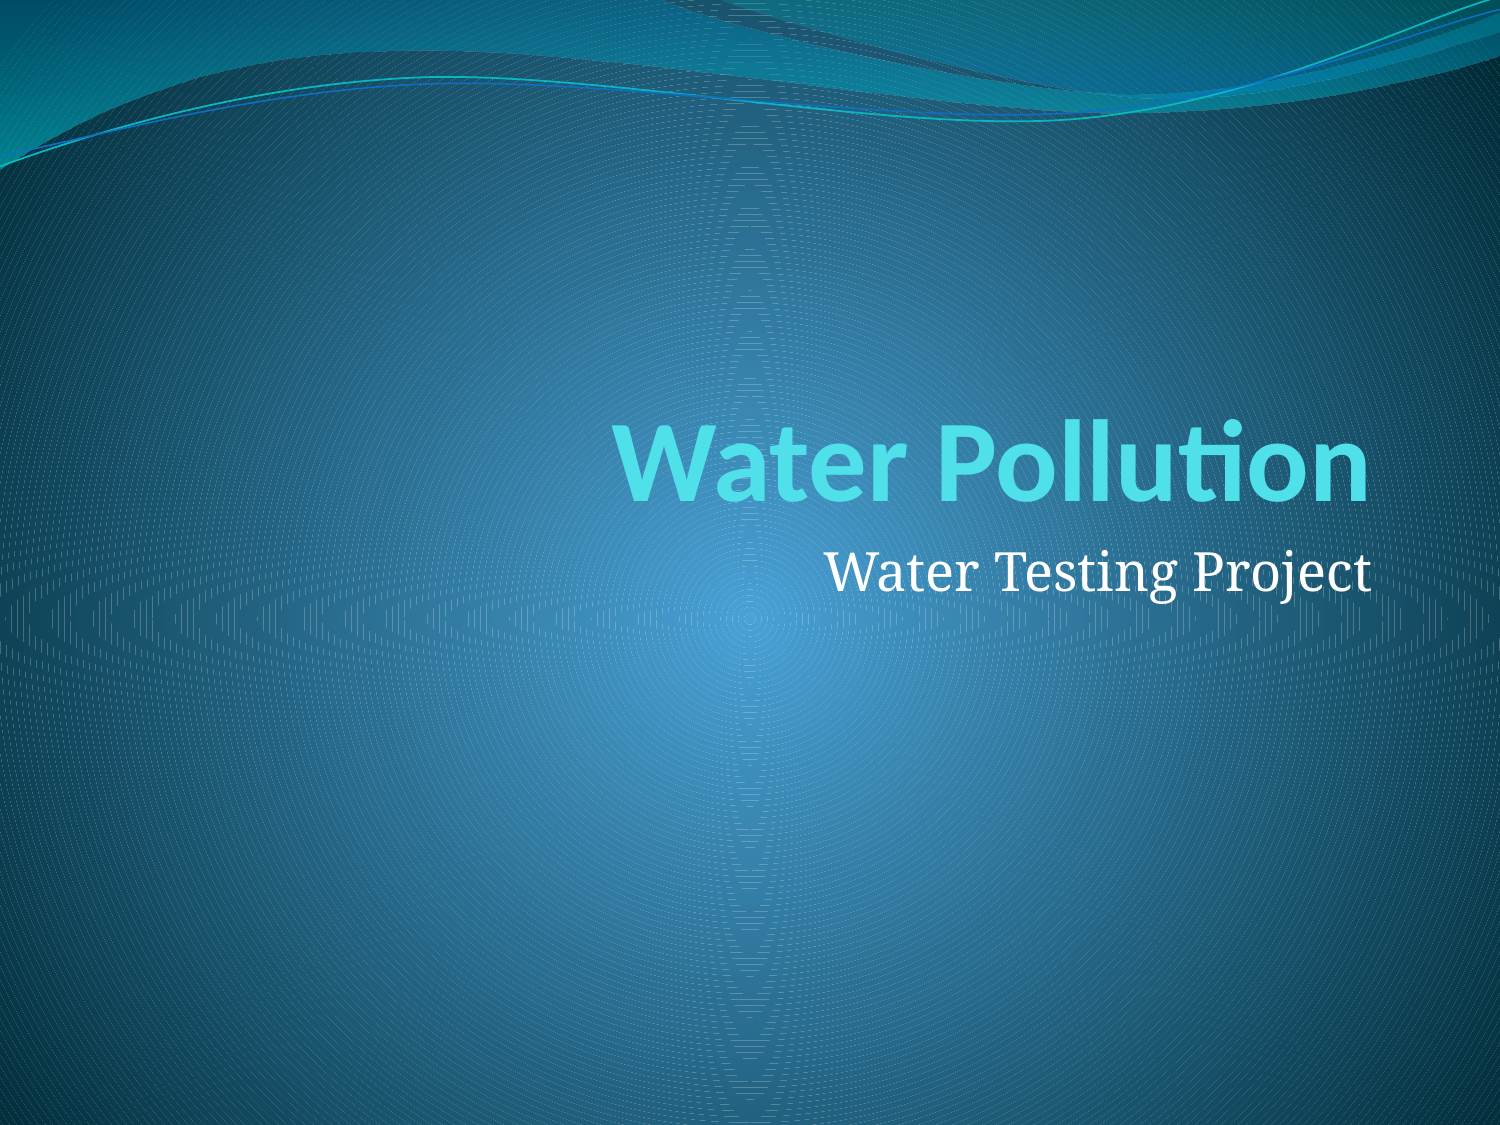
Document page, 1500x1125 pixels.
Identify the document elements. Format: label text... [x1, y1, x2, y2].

title Water Pollution [87, 224, 1376, 526]
subtitle Water Testing Project [87, 529, 1377, 818]
